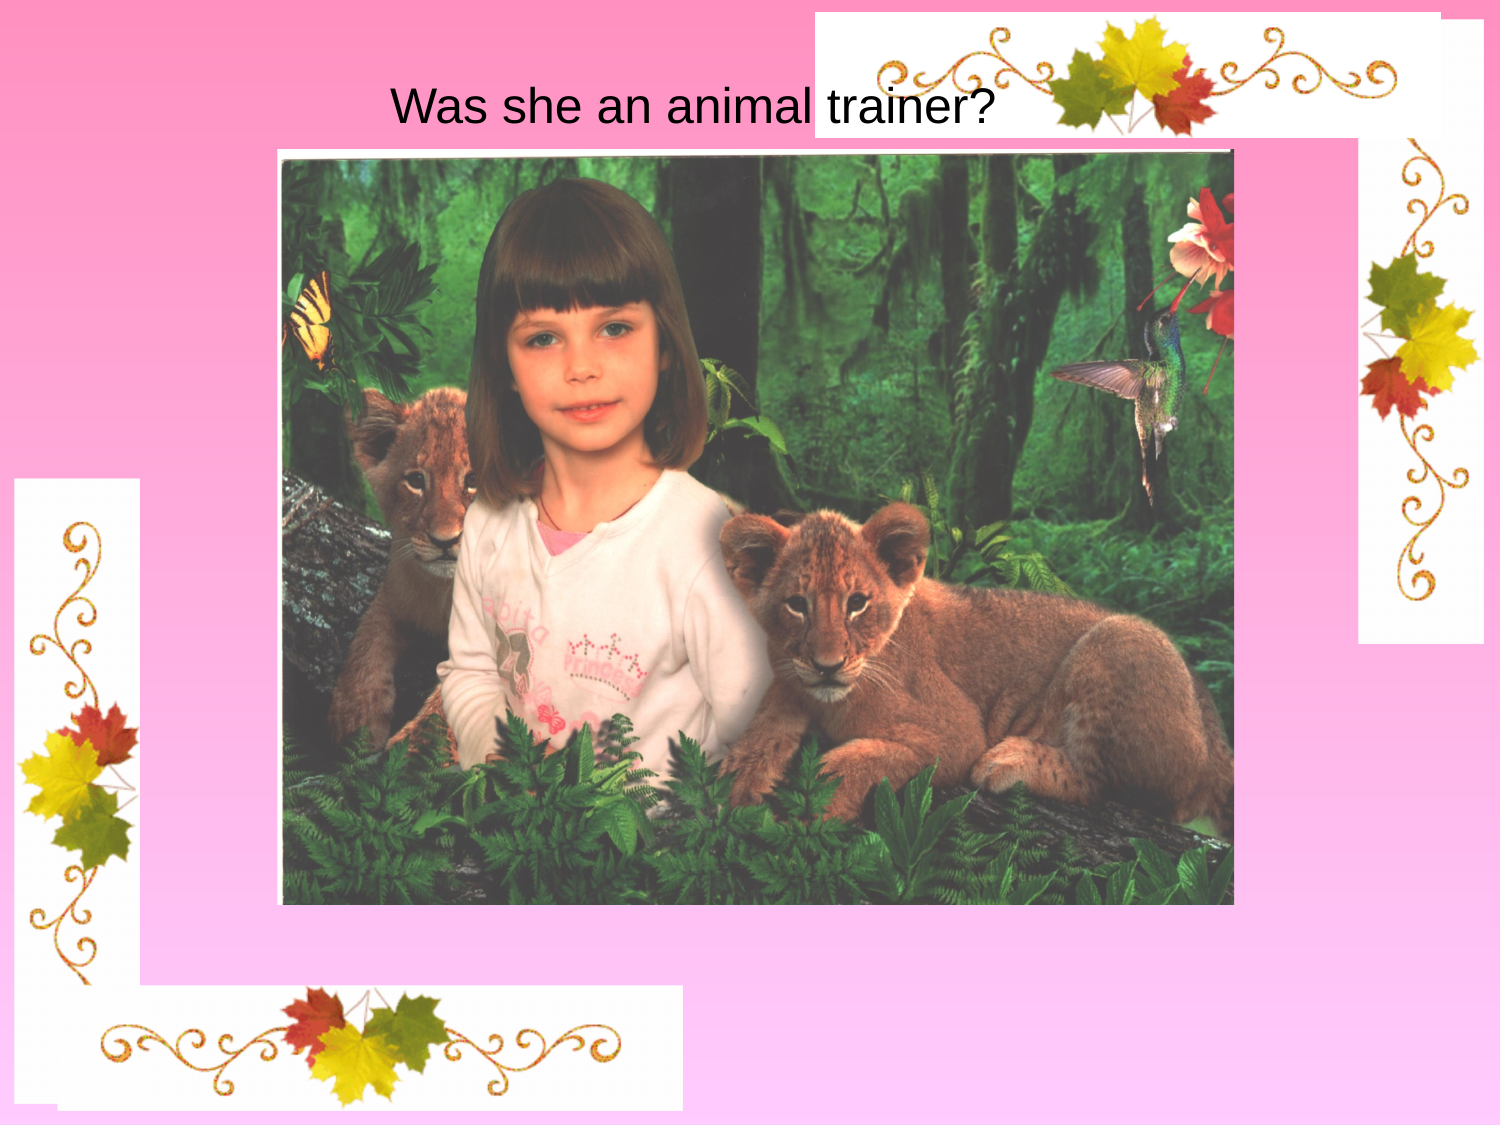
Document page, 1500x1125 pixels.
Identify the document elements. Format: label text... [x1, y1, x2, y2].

picture [815, 12, 1483, 643]
picture [277, 148, 1235, 906]
picture [58, 986, 682, 1110]
text_box Was she an animal trainer? [375, 66, 1012, 142]
picture [15, 479, 139, 1103]
